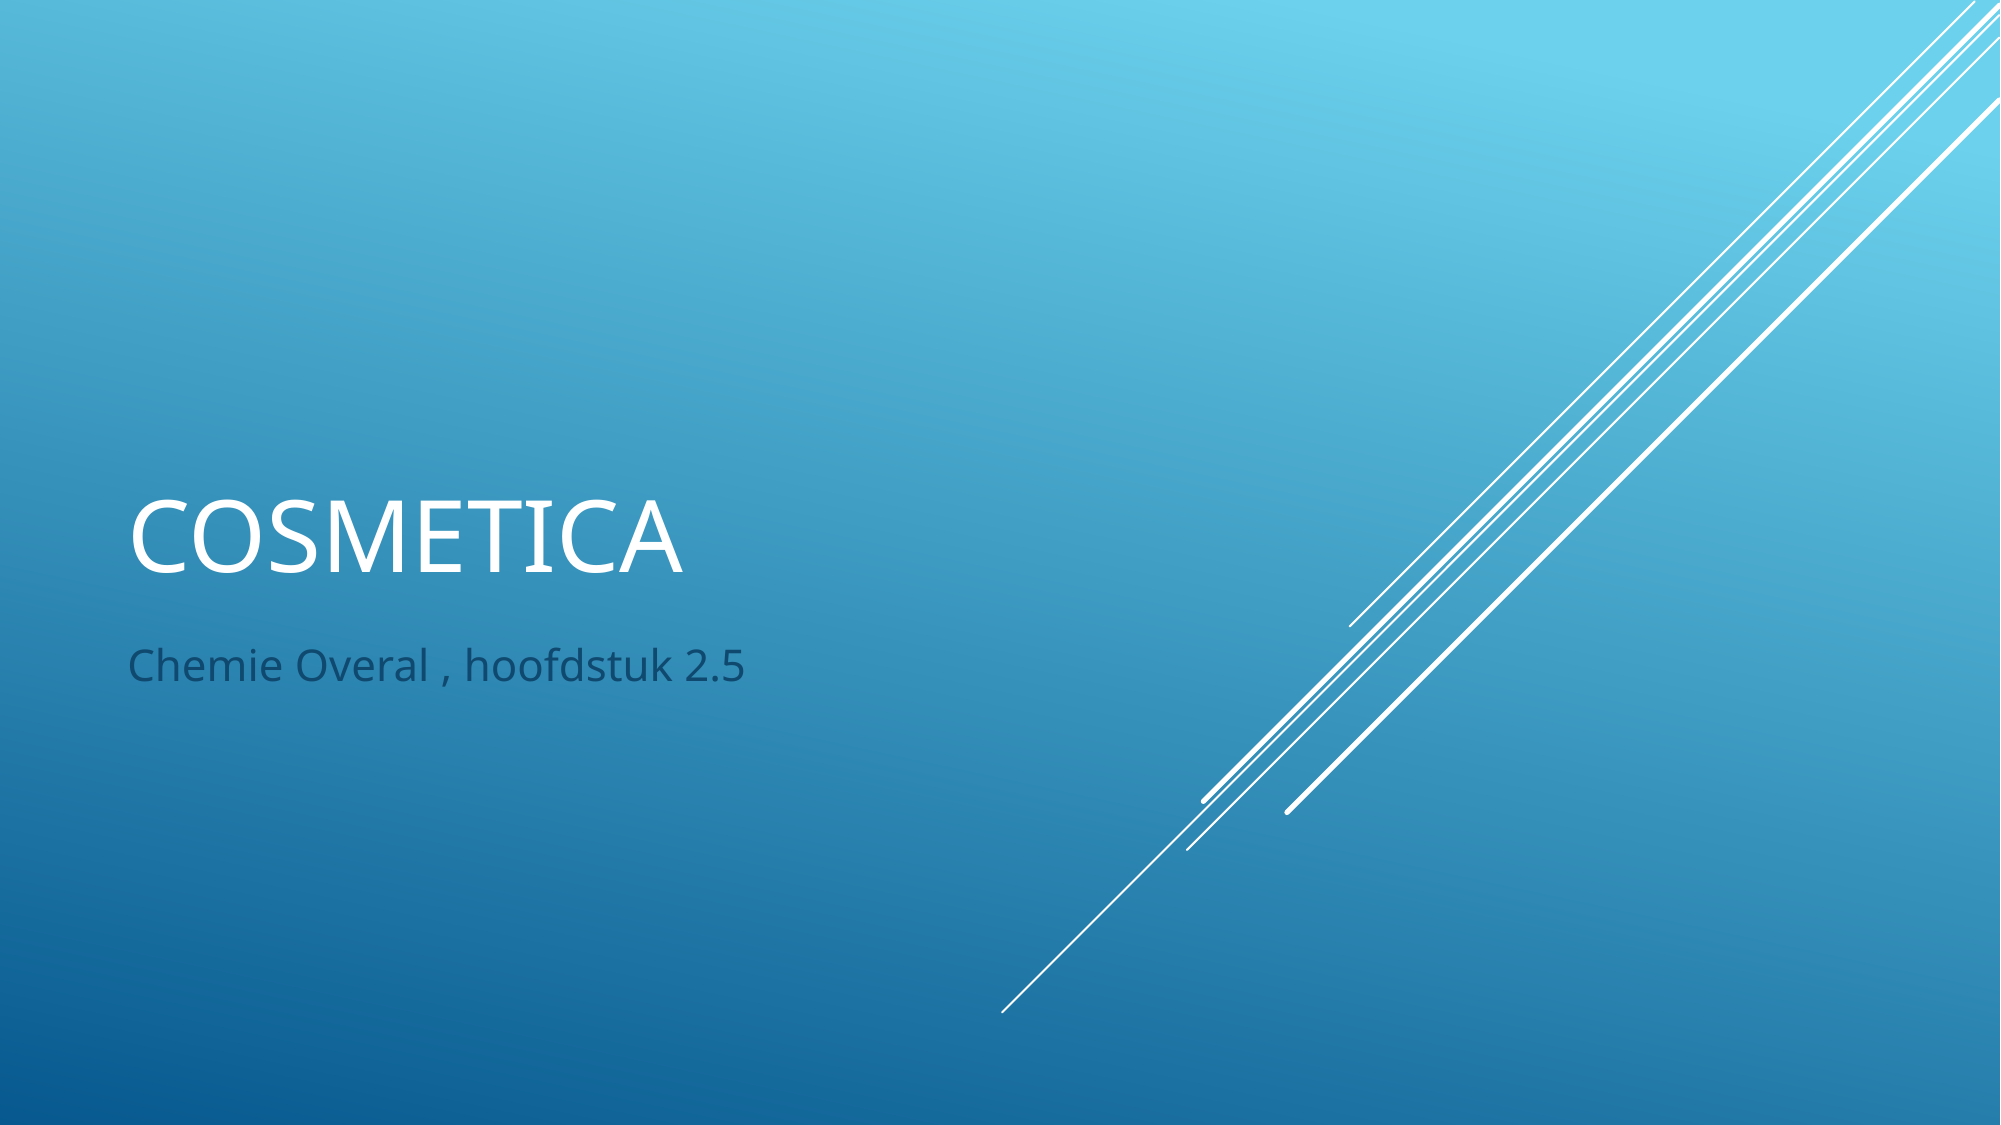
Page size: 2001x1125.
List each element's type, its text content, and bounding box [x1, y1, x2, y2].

subtitle Chemie Overal , hoofdstuk 2.5 [112, 630, 1163, 950]
title Cosmetica [112, 112, 1425, 600]
